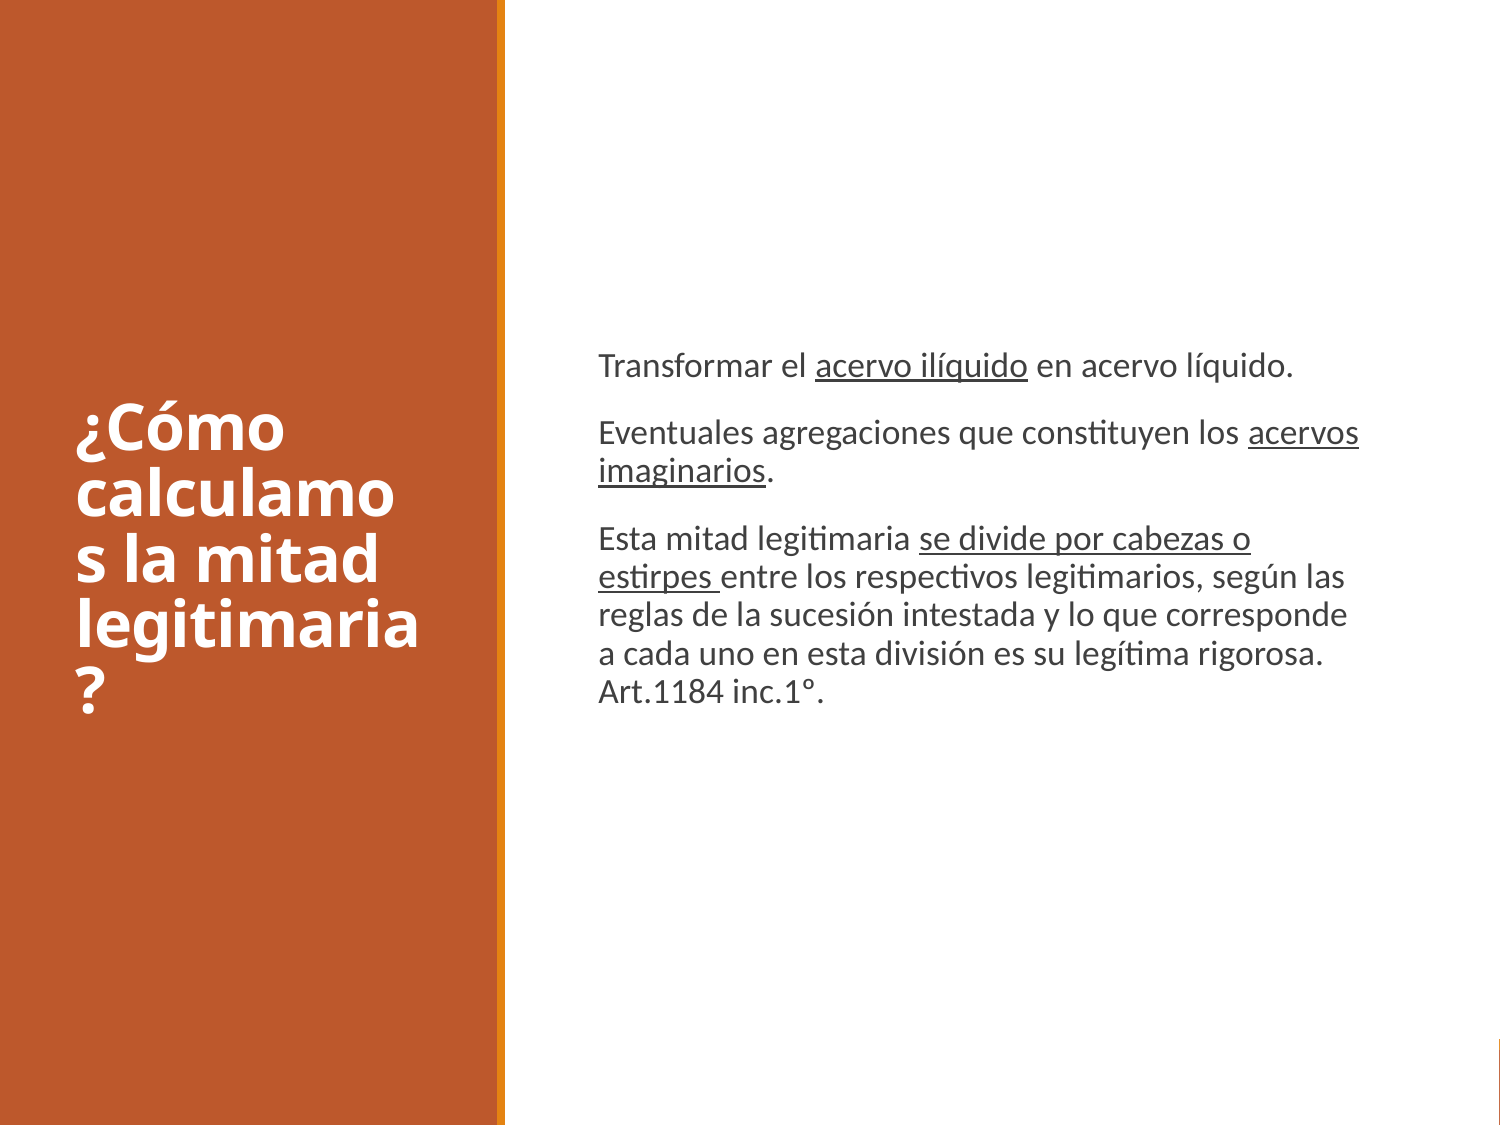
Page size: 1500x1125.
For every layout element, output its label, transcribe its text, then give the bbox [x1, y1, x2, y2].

text_box [496, 0, 506, 1125]
text_box [0, 0, 496, 1125]
list Transformar el acervo ilíquido en acervo líquido. Eventuales agregaciones que constituyen los acervos imaginarios. Esta mitad legitimaria se divide por cabezas o estirpes entre los respectivos legitimarios, según las reglas de la sucesión intestada y lo que corresponde a cada uno en esta división es su legítima rigorosa. Art.1184 inc.1º. [583, 99, 1373, 1026]
text_box [506, 0, 1500, 1125]
title ¿Cómo calculamos la mitad legitimaria? [60, 99, 441, 1026]
